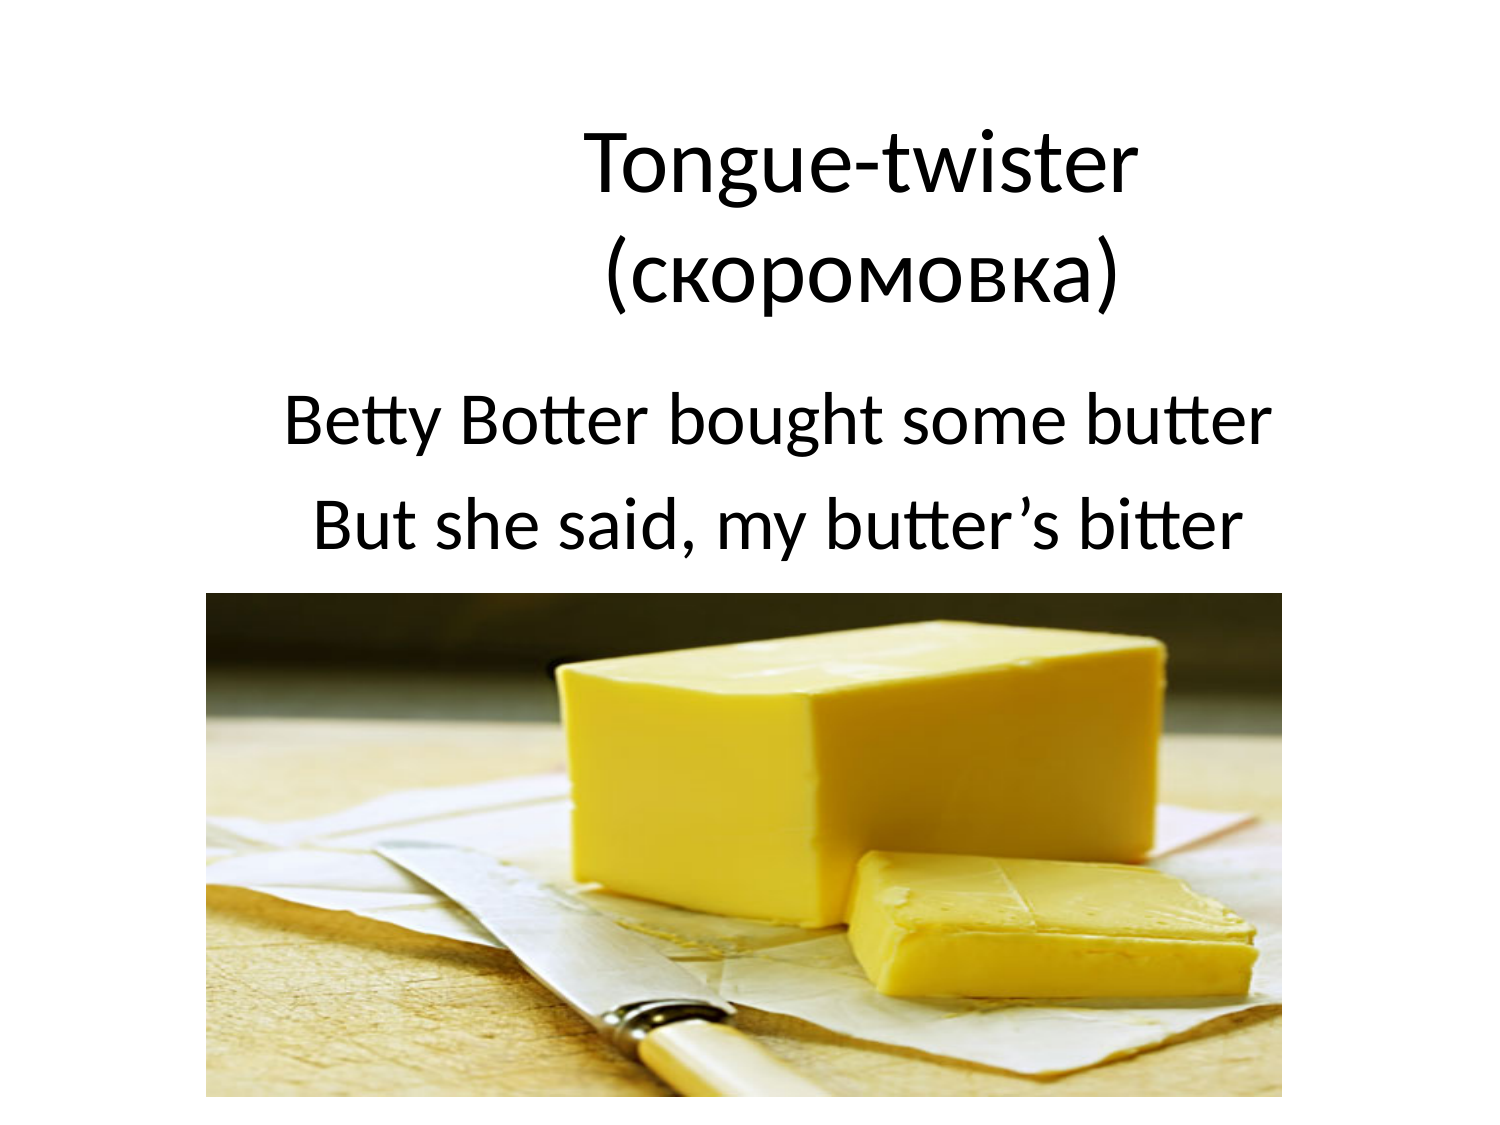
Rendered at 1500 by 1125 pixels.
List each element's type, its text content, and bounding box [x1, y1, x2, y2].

picture [206, 592, 1282, 1097]
subtitle Betty Вotter bought some butter But she said, my butter’s bitter [253, 361, 1304, 784]
title Tongue-twister (скоромовка) [225, 90, 1500, 332]
